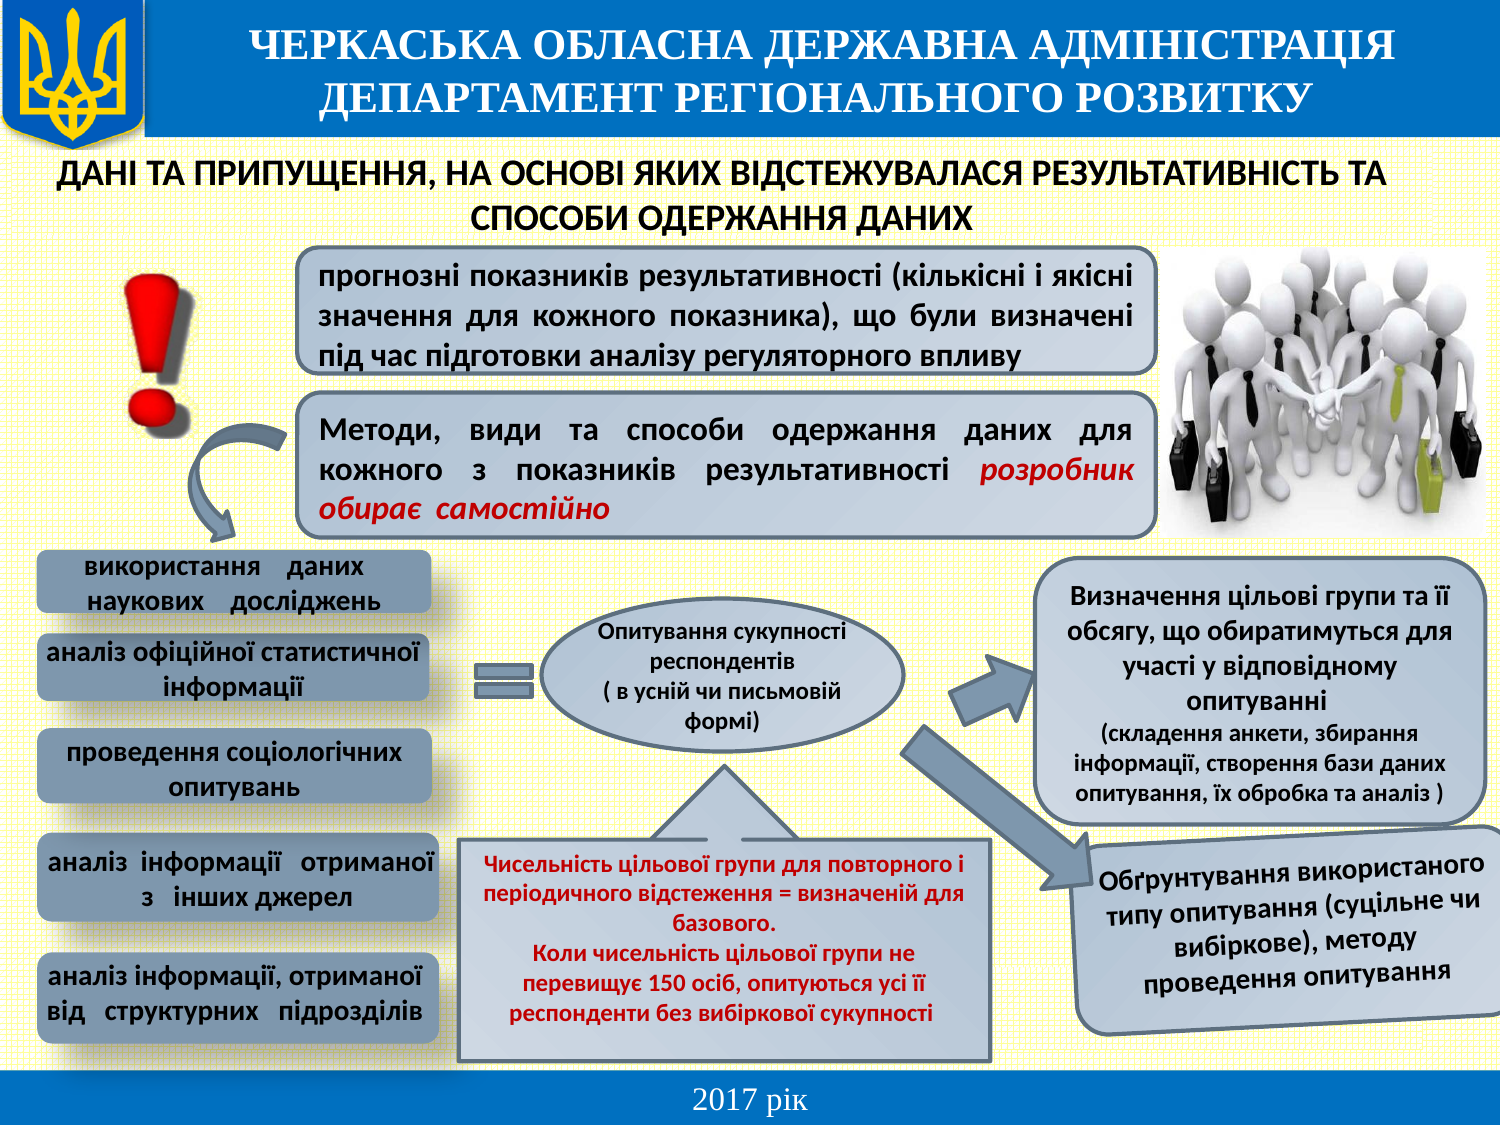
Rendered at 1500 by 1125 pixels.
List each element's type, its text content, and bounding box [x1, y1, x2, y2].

text_box [474, 663, 534, 680]
picture [1160, 247, 1486, 538]
text_box Чисельність цільової групи для повторного і періодичного відстеження = визначеній для базового. Коли чисельність цільової групи не перевищує 150 осіб, опитуються усі її респонденти без вибіркової сукупності [456, 763, 993, 1064]
text_box аналіз інформації отриманої з інших джерел [35, 830, 442, 924]
list 2017 рік [0, 1070, 1500, 1125]
text_box використання даних наукових досліджень [34, 547, 434, 616]
picture [84, 268, 219, 439]
text_box [993, 967, 1424, 1050]
text_box аналіз офіційної статистичної інформації [35, 631, 432, 704]
text_box Опитування сукупності респондентів ( в усній чи письмовій формі) [539, 596, 906, 754]
text_box [947, 654, 1037, 727]
text_box [474, 682, 534, 699]
text_box Визначення цільові групи та її обсягу, що обиратимуться для участі у відповідному опитуванні (складення анкети, збирання інформації, створення бази даних опитування, їх обробка та аналіз ) [1032, 555, 1488, 827]
text_box ДАНІ ТА ПРИПУЩЕННЯ, НА ОСНОВІ ЯКИХ ВІДСТЕЖУВАЛАСЯ РЕЗУЛЬТАТИВНІСТЬ ТА СПОСОБИ ОДЕРЖАННЯ ДАНИХ [11, 150, 1433, 236]
list [265, 208, 1353, 268]
text_box Методи, види та способи одержання даних для кожного з показників результативності розробник обирає самостійно [295, 390, 1155, 540]
text_box Обґрунтування використаного типу опитування (суцільне чи вибіркове), методу проведення опитування [1068, 824, 1500, 1037]
text_box аналіз інформації, отриманої від структурних підрозділів [35, 950, 442, 1046]
text_box прогнозні показників результативності (кількісні і якісні значення для кожного показника), що були визначені під час підготовки аналізу регуляторного впливу [295, 245, 1155, 376]
text_box [187, 423, 288, 543]
title ЧЕРКАСЬКА ОБЛАСНА ДЕРЖАВНА АДМІНІСТРАЦІЯ ДЕПАРТАМЕНТ РЕГІОНАЛЬНОГО РОЗВИТКУ [151, 0, 1500, 138]
text_box [899, 723, 1094, 892]
text_box проведення соціологічних опитувань [35, 726, 434, 806]
picture [0, 0, 145, 151]
